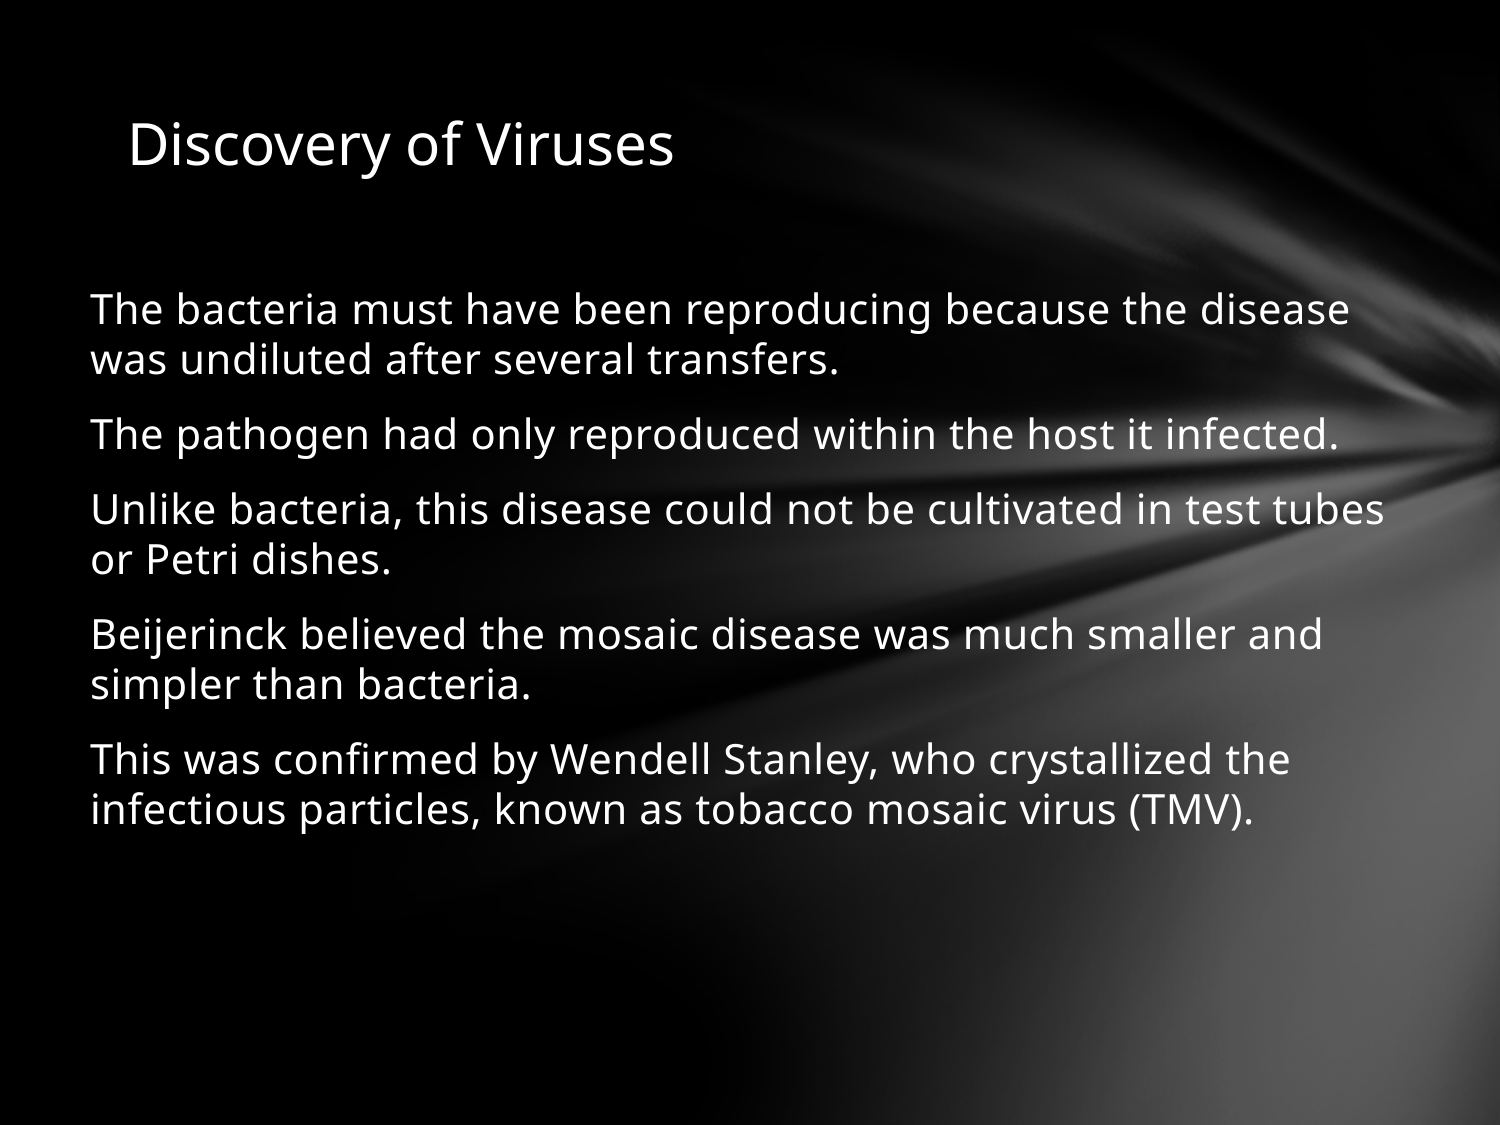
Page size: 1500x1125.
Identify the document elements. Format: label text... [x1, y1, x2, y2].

text_box Discovery of Viruses [112, 99, 713, 185]
list The bacteria must have been reproducing because the disease was undiluted after several transfers. The pathogen had only reproduced within the host it infected. Unlike bacteria, this disease could not be cultivated in test tubes or Petri dishes. Beijerinck believed the mosaic disease was much smaller and simpler than bacteria. This was confirmed by Wendell Stanley, who crystallized the infectious particles, known as tobacco mosaic virus (TMV). [75, 275, 1425, 1080]
